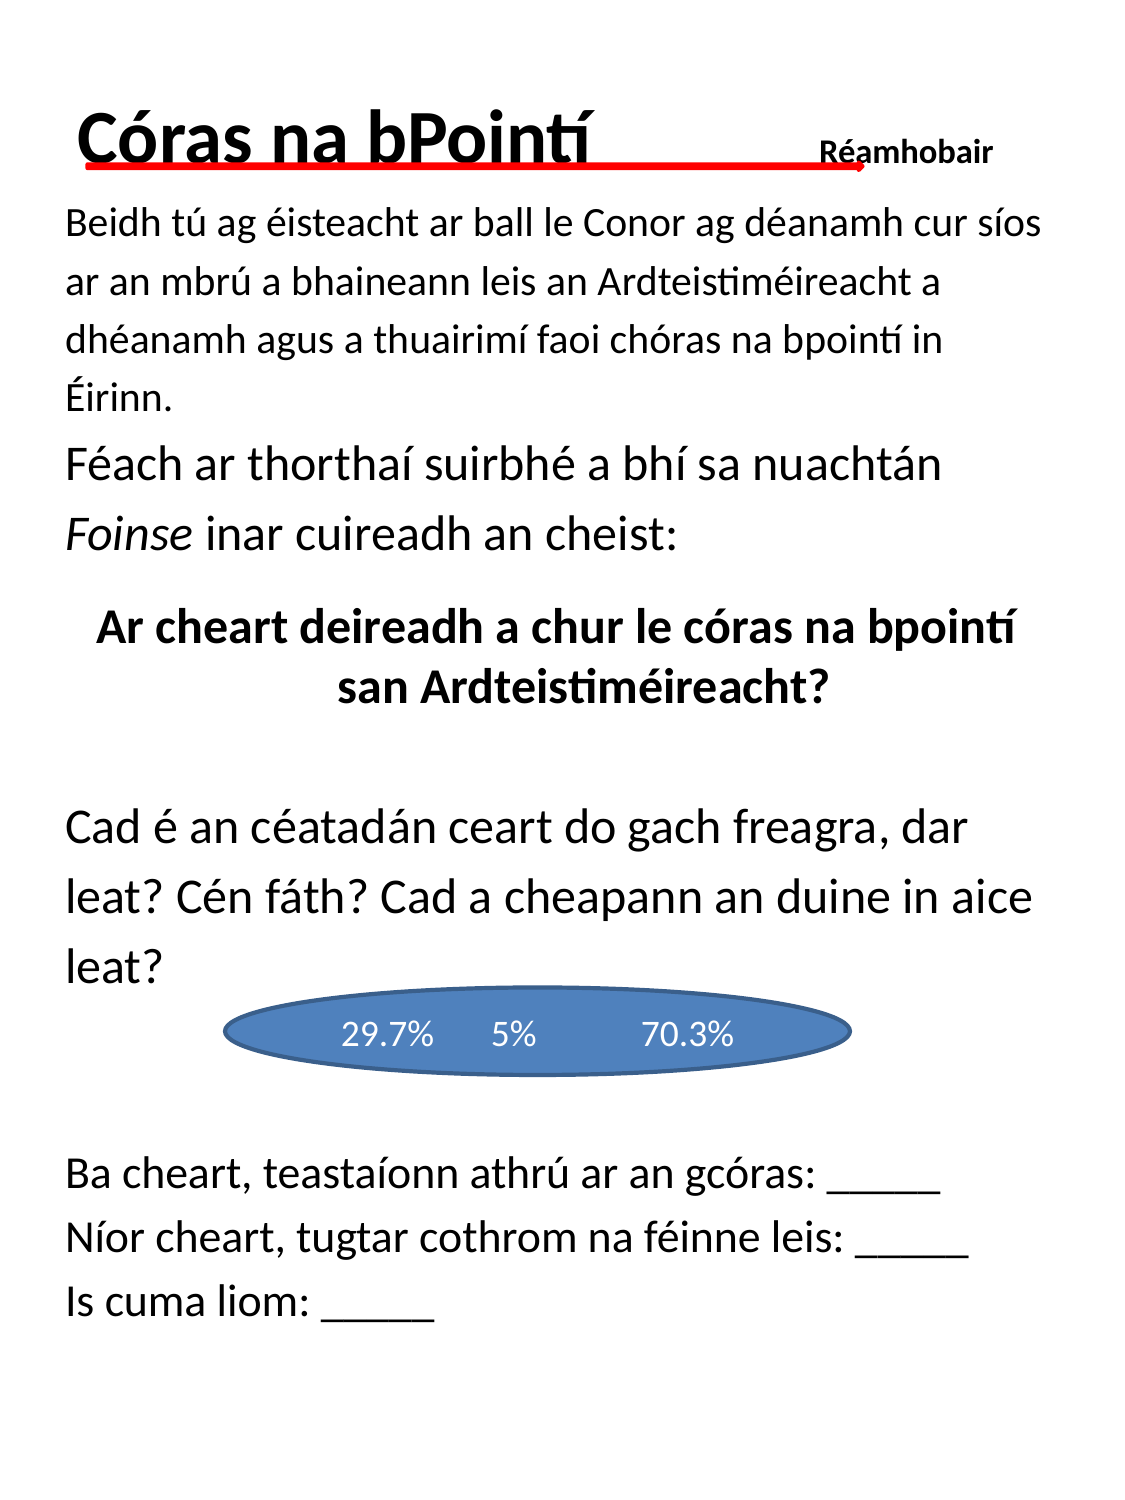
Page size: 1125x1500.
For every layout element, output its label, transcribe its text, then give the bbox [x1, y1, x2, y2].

text_box 29.7% 5% 70.3% [222, 985, 853, 1078]
list Beidh tú ag éisteacht ar ball le Conor ag déanamh cur síos ar an mbrú a bhaineann leis an Ardteistiméireacht a dhéanamh agus a thuairimí faoi chóras na bpointí in Éirinn. Féach ar thorthaí suirbhé a bhí sa nuachtán Foinse inar cuireadh an cheist: Ar cheart deireadh a chur le córas na bpointí san Ardteistiméireacht? Cad é an céatadán ceart do gach freagra, dar leat? Cén fáth? Cad a cheapann an duine in aice leat? Ba cheart, teastaíonn athrú ar an gcóras: _____ Níor cheart, tugtar cothrom na féinne leis: _____ Is cuma liom: _____ [50, 187, 1063, 1400]
title Córas na bPointí Réamhobair [62, 62, 1075, 203]
text_box [85, 160, 865, 172]
